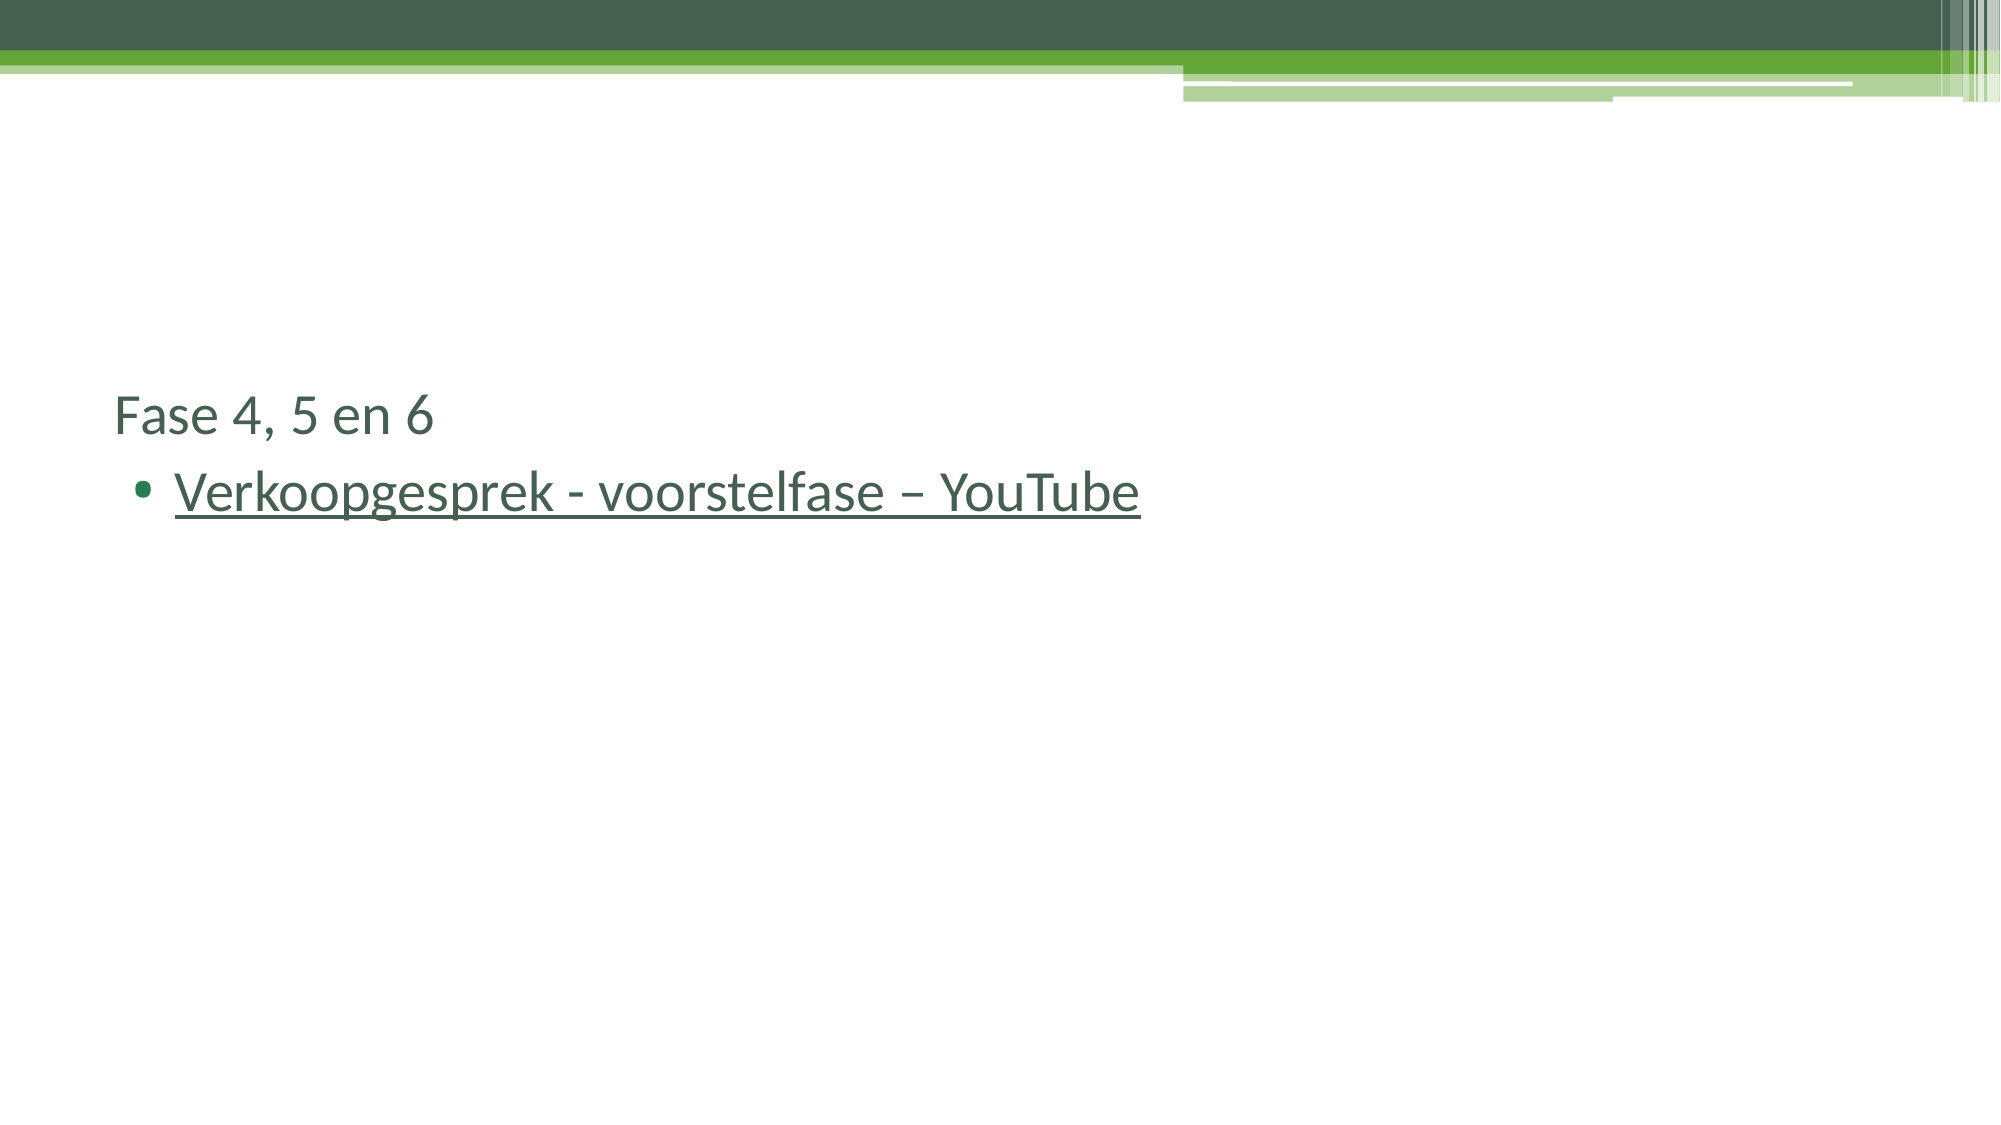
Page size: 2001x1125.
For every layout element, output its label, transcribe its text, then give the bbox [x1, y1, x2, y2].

list Fase 4, 5 en 6 Verkoopgesprek - voorstelfase – YouTube [99, 368, 1900, 1079]
